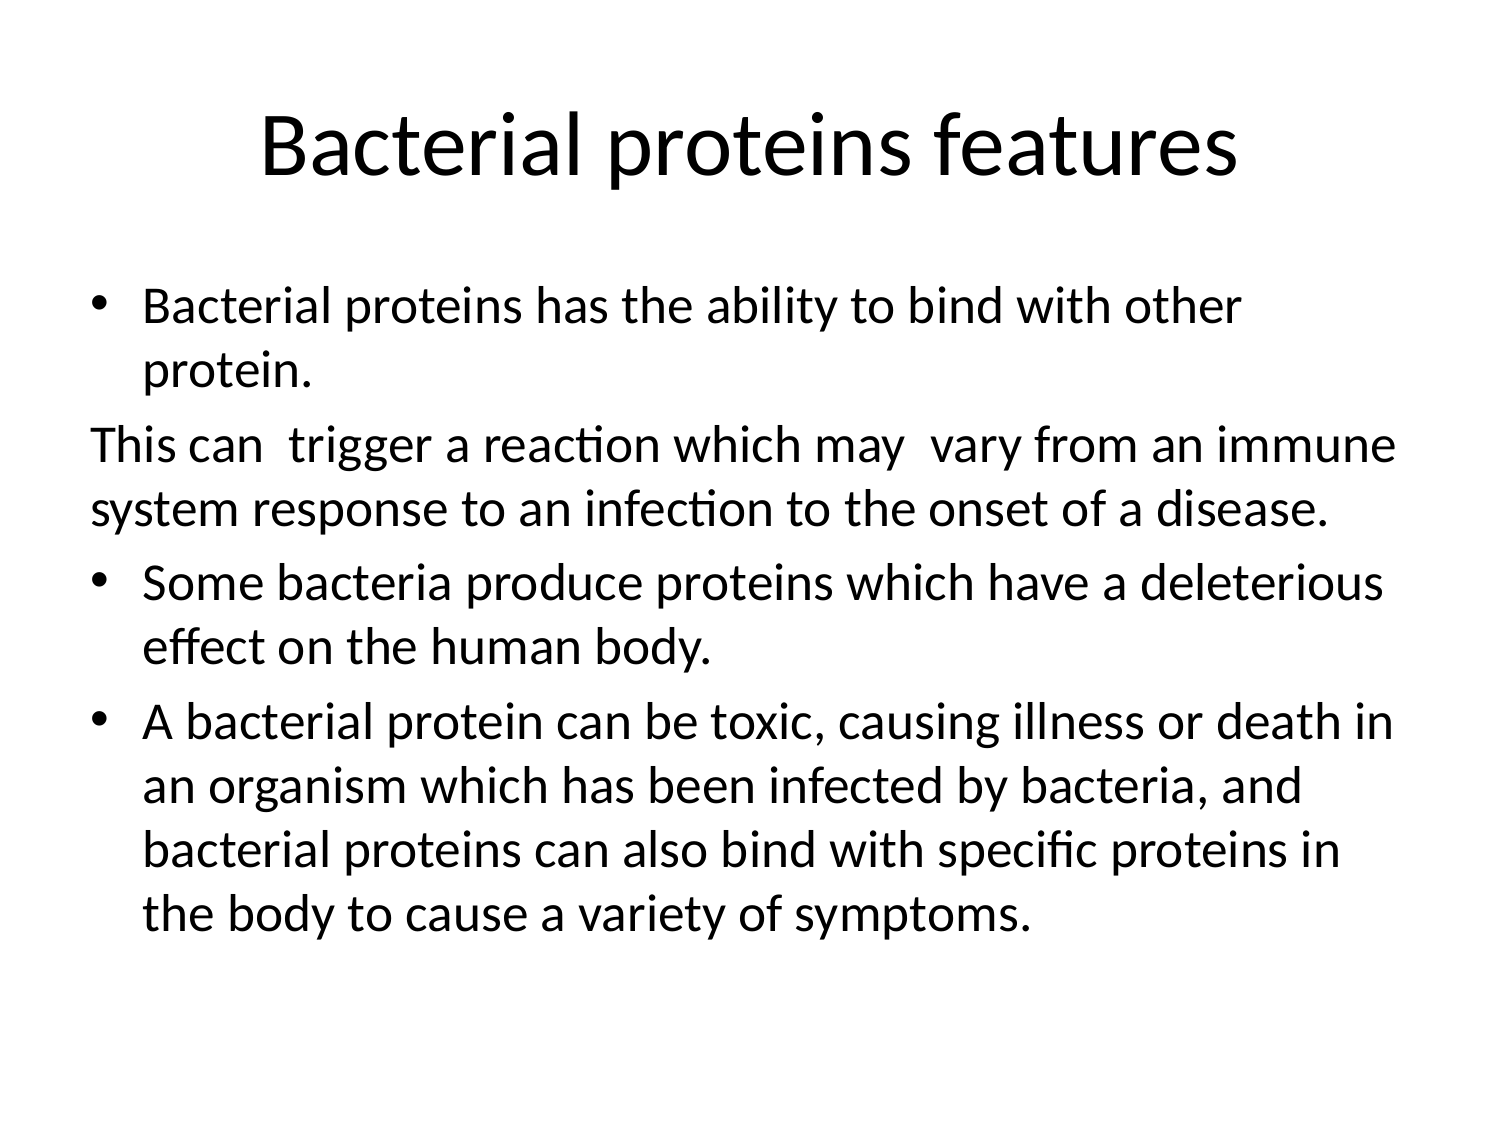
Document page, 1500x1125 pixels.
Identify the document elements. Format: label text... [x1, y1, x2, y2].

list Bacterial proteins has the ability to bind with other protein. This can trigger a reaction which may vary from an immune system response to an infection to the onset of a disease. Some bacteria produce proteins which have a deleterious effect on the human body. A bacterial protein can be toxic, causing illness or death in an organism which has been infected by bacteria, and bacterial proteins can also bind with specific proteins in the body to cause a variety of symptoms. [75, 262, 1425, 1005]
title Bacterial proteins features [75, 45, 1425, 233]
